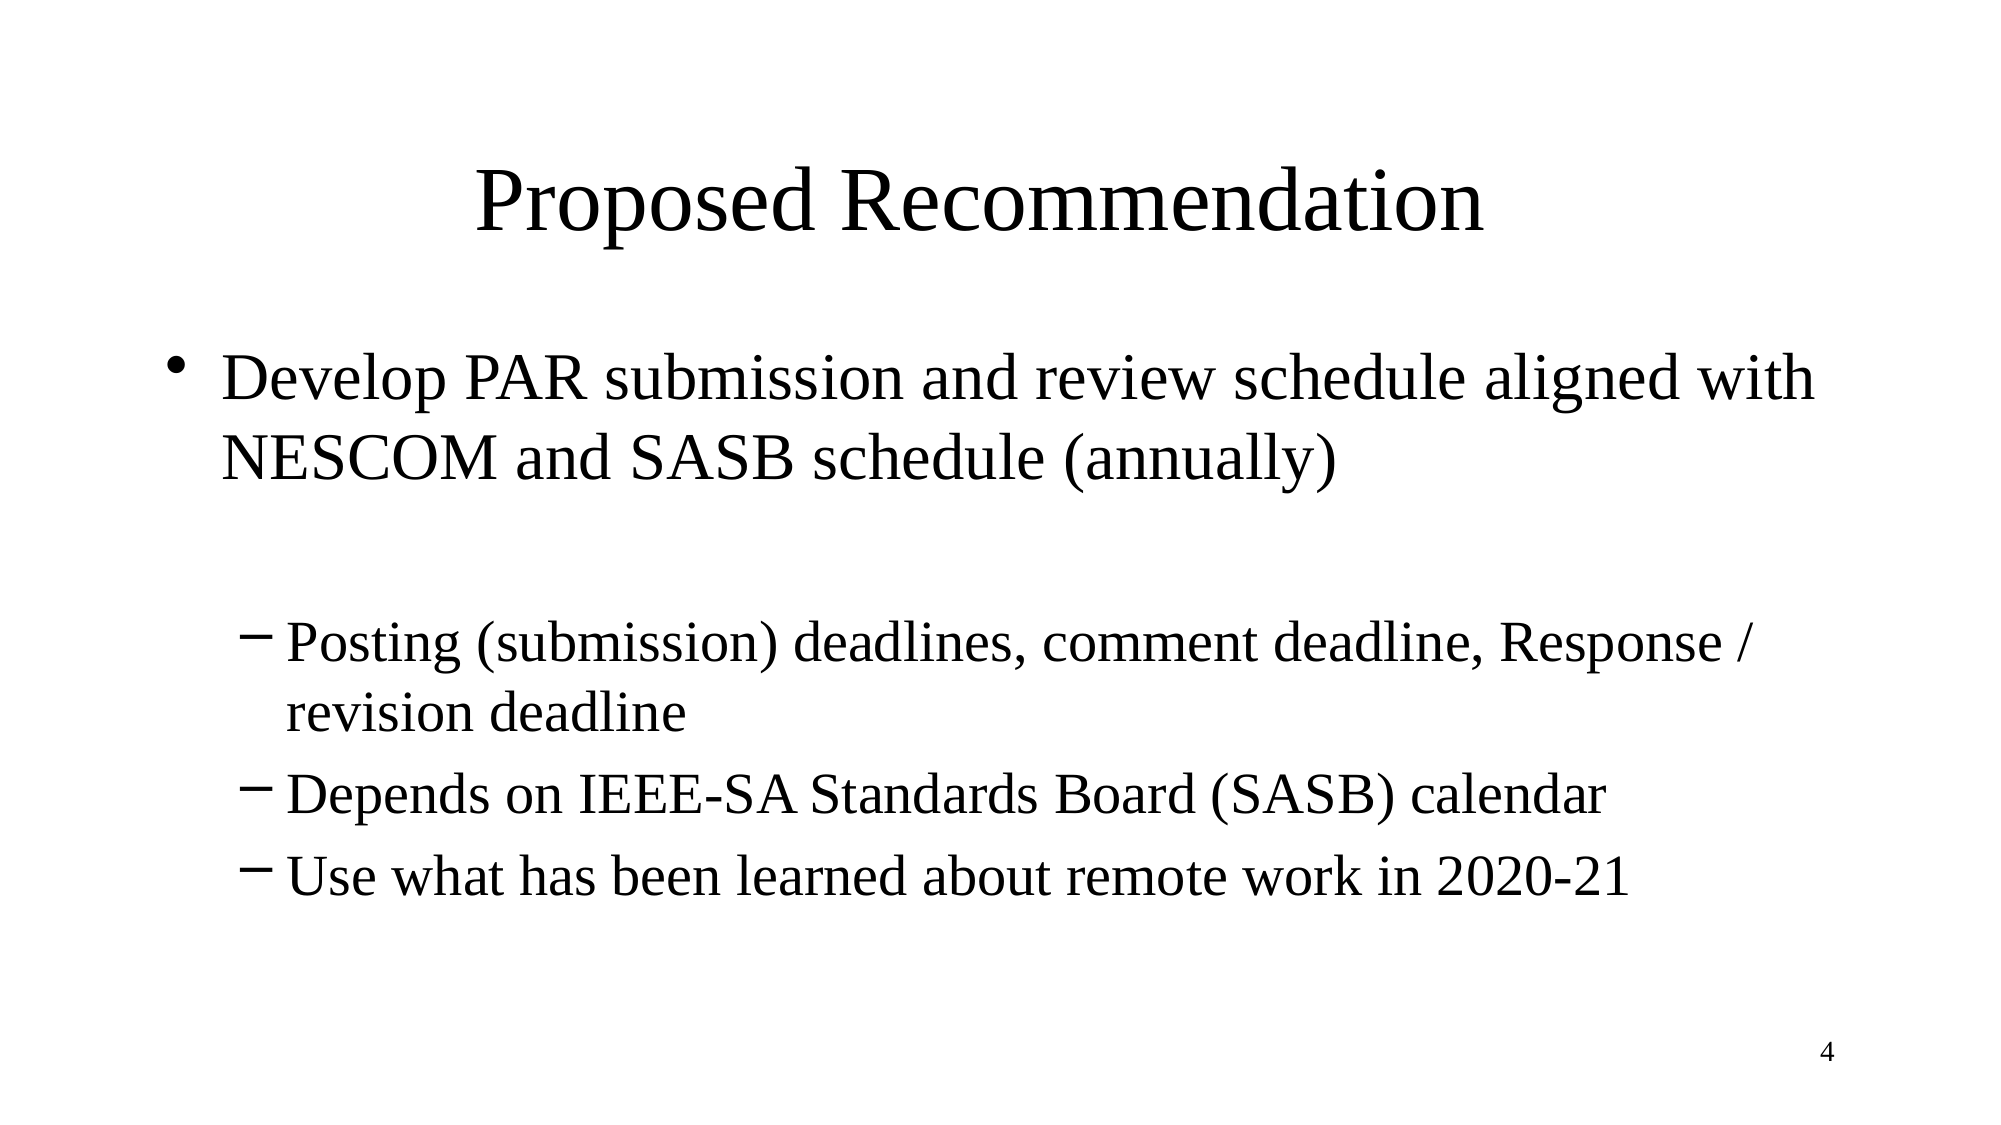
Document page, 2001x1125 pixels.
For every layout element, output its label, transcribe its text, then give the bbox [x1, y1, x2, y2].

list Develop PAR submission and review schedule aligned with NESCOM and SASB schedule (annually) Posting (submission) deadlines, comment deadline, Response / revision deadline Depends on IEEE-SA Standards Board (SASB) calendar Use what has been learned about remote work in 2020-21 [149, 324, 1851, 1001]
title Proposed Recommendation [149, 99, 1851, 288]
slide_number 4 [1433, 1024, 1851, 1101]
